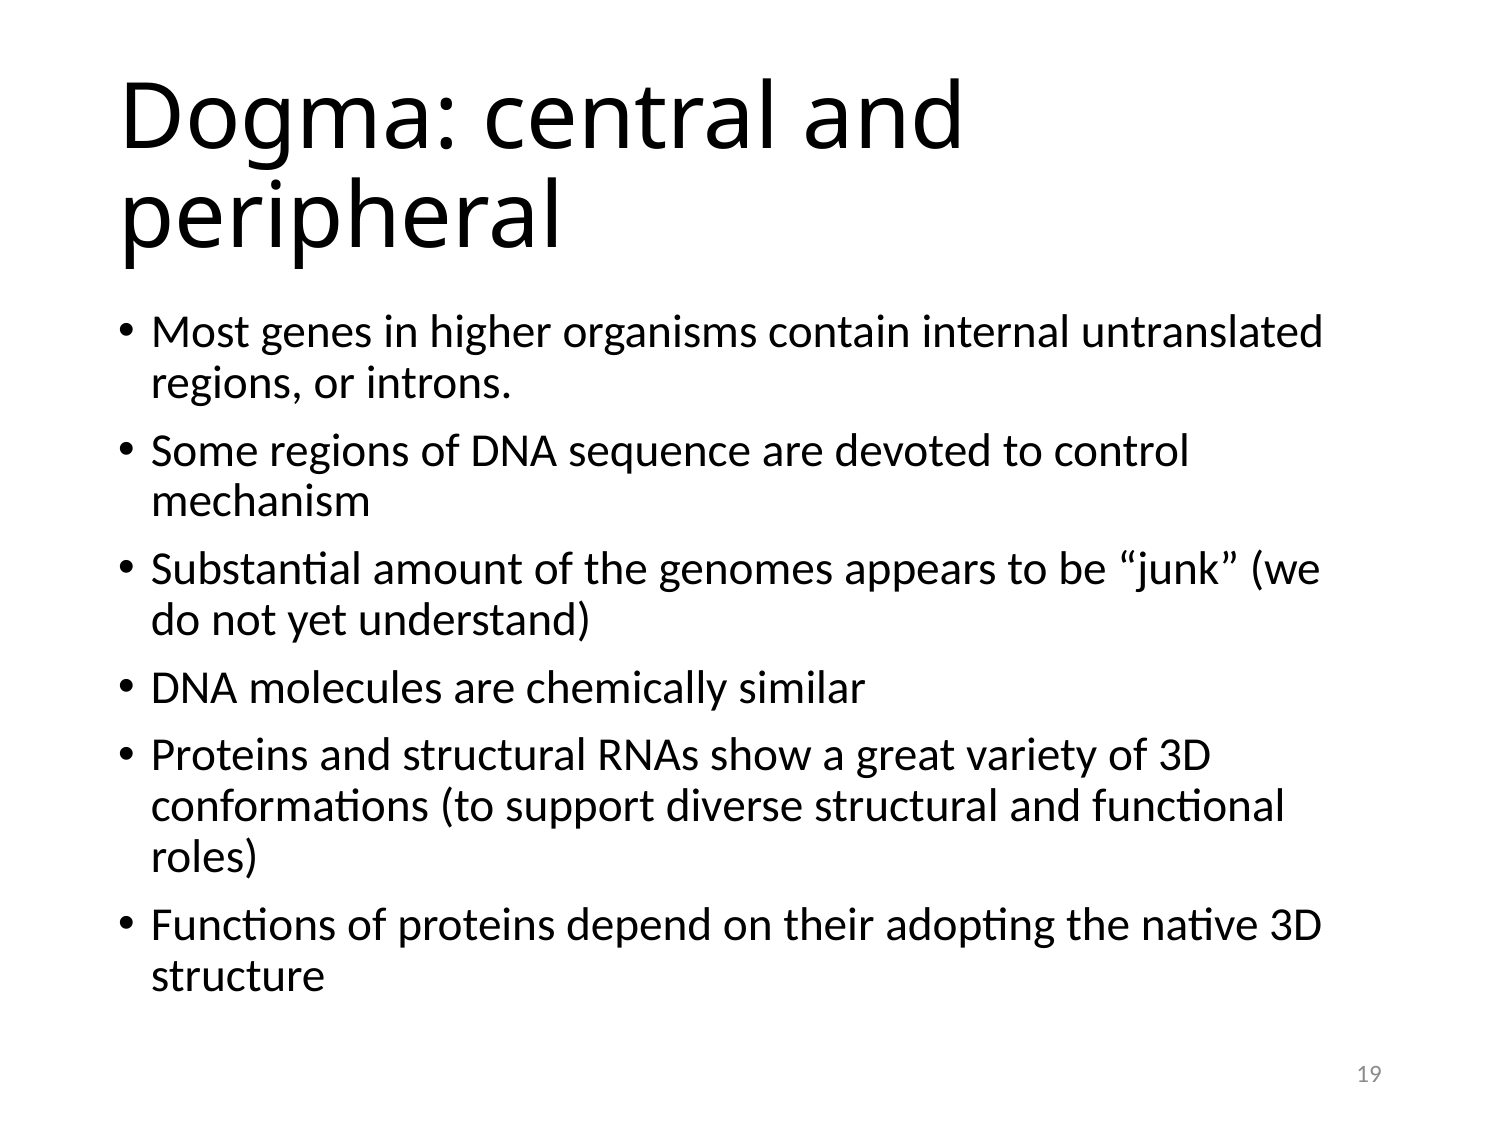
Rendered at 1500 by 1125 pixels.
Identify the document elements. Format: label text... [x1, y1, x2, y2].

title Dogma: central and peripheral [103, 59, 1397, 278]
slide_number 19 [1059, 1042, 1397, 1103]
list Most genes in higher organisms contain internal untranslated regions, or introns. Some regions of DNA sequence are devoted to control mechanism Substantial amount of the genomes appears to be “junk” (we do not yet understand) DNA molecules are chemically similar Proteins and structural RNAs show a great variety of 3D conformations (to support diverse structural and functional roles) Functions of proteins depend on their adopting the native 3D structure [103, 299, 1397, 1014]
